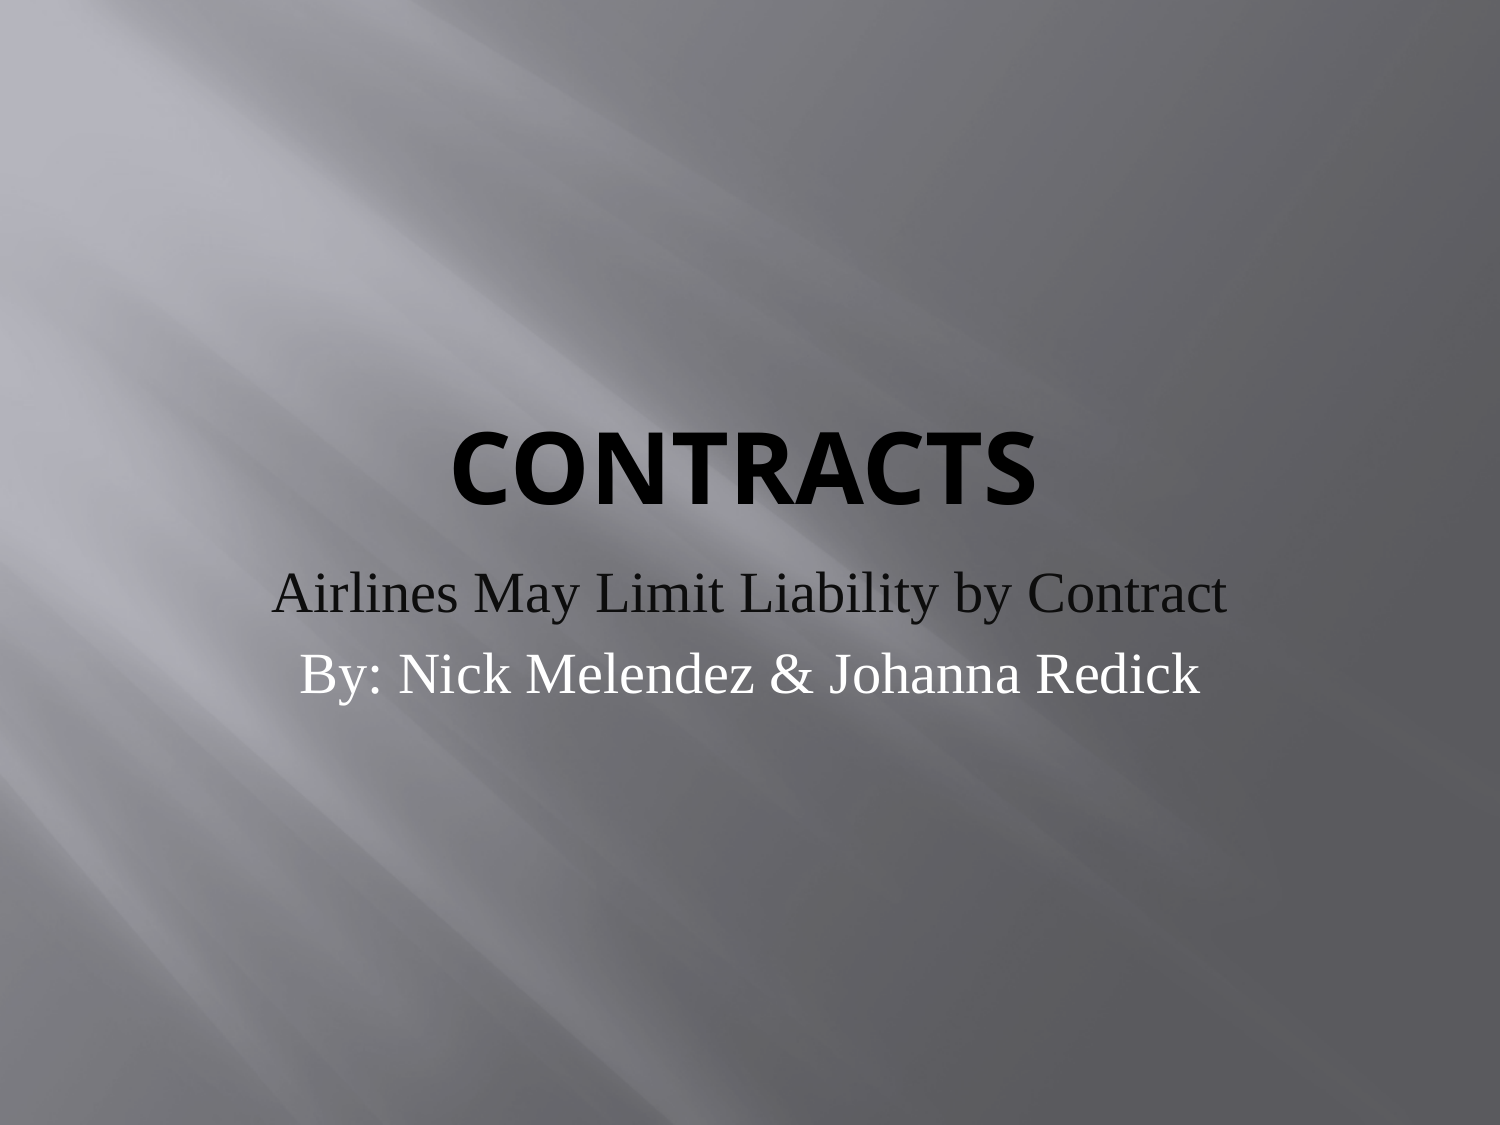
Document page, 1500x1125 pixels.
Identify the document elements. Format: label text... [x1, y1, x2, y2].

subtitle Airlines May Limit Liability by Contract By: Nick Melendez & Johanna Redick [225, 546, 1275, 834]
title Contracts [69, 224, 1420, 525]
